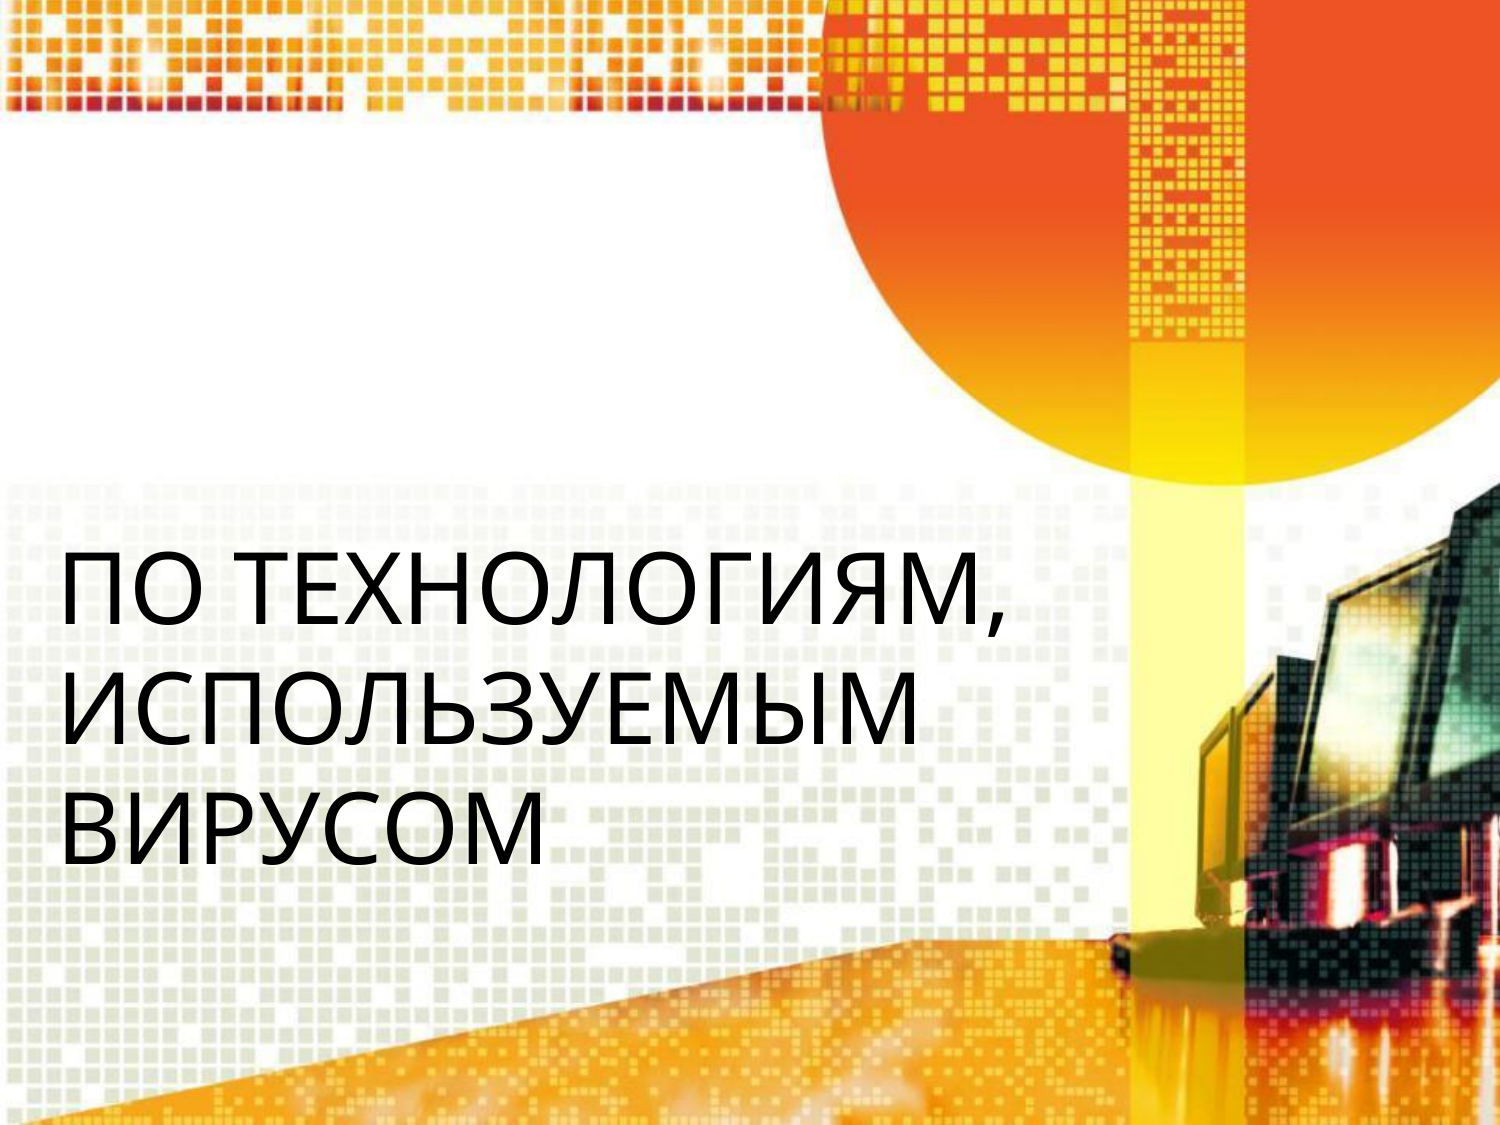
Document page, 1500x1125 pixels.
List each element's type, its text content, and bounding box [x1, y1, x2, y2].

title ПО ТЕХНОЛОГИЯМ, ИСПОЛЬЗУЕМЫМ ВИРУСОМ [40, 337, 1121, 893]
picture [0, 0, 1500, 1125]
